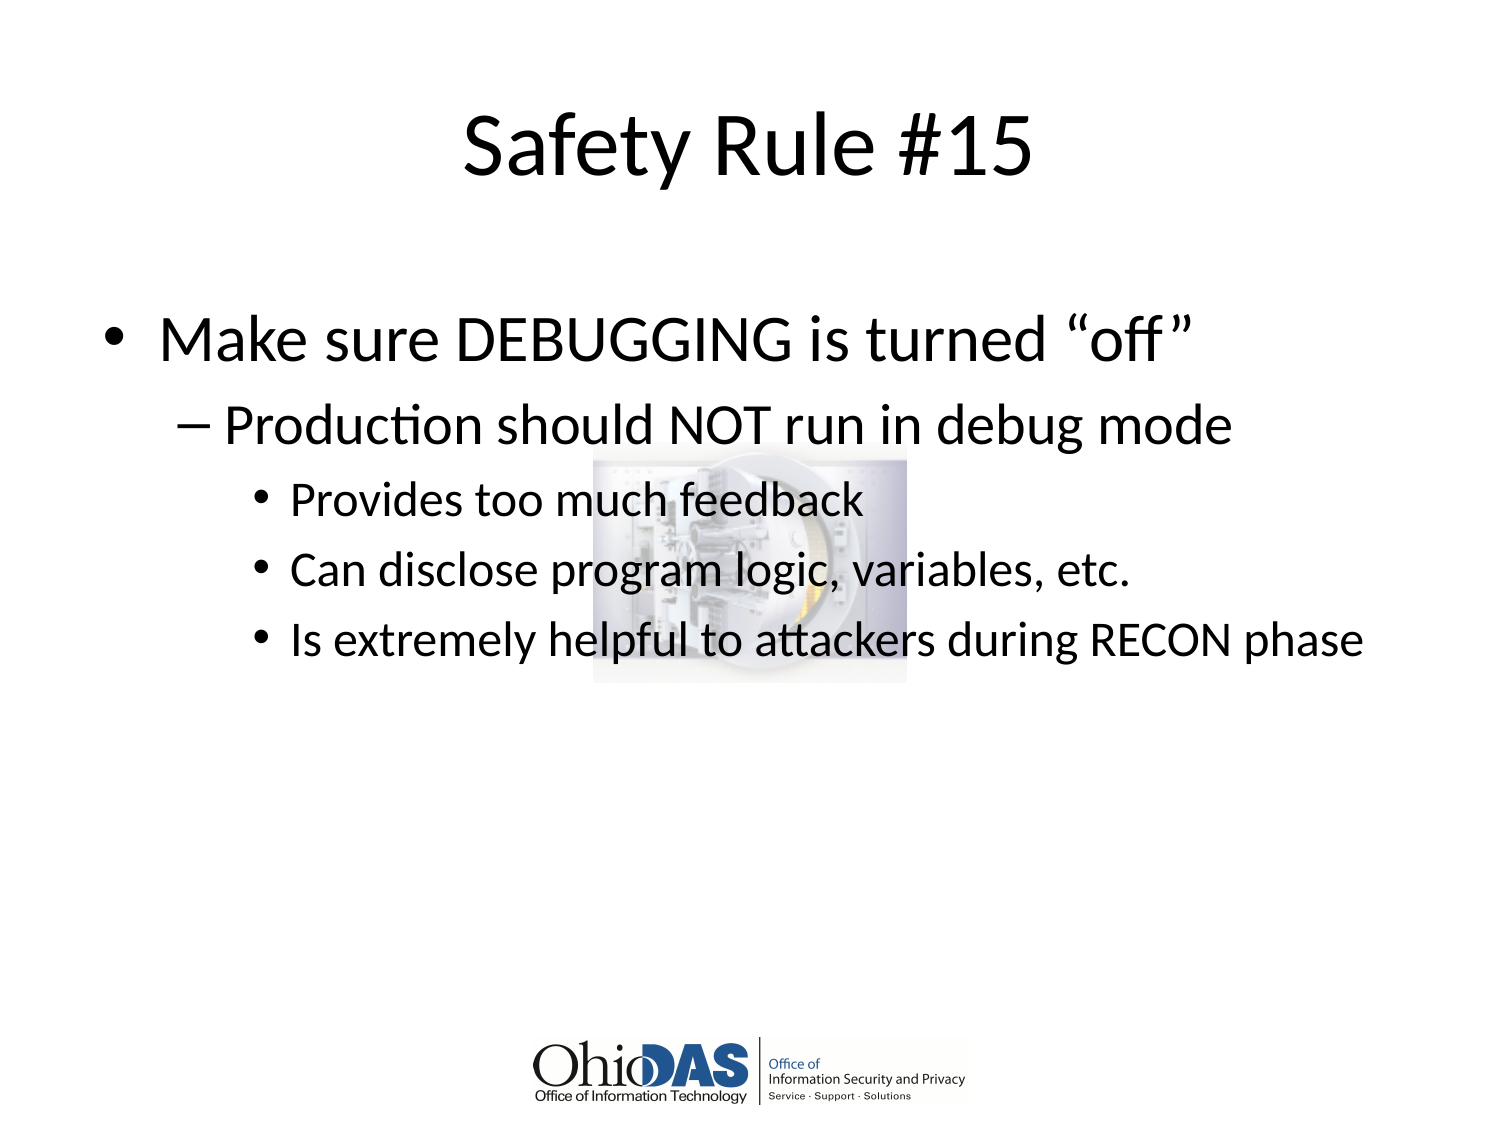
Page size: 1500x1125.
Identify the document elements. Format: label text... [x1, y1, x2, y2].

title Safety Rule #15 [75, 45, 1425, 233]
picture [533, 1037, 969, 1105]
list Make sure DEBUGGING is turned “off” Production should NOT run in debug mode Provides too much feedback Can disclose program logic, variables, etc. Is extremely helpful to attackers during RECON phase [87, 287, 1425, 1013]
